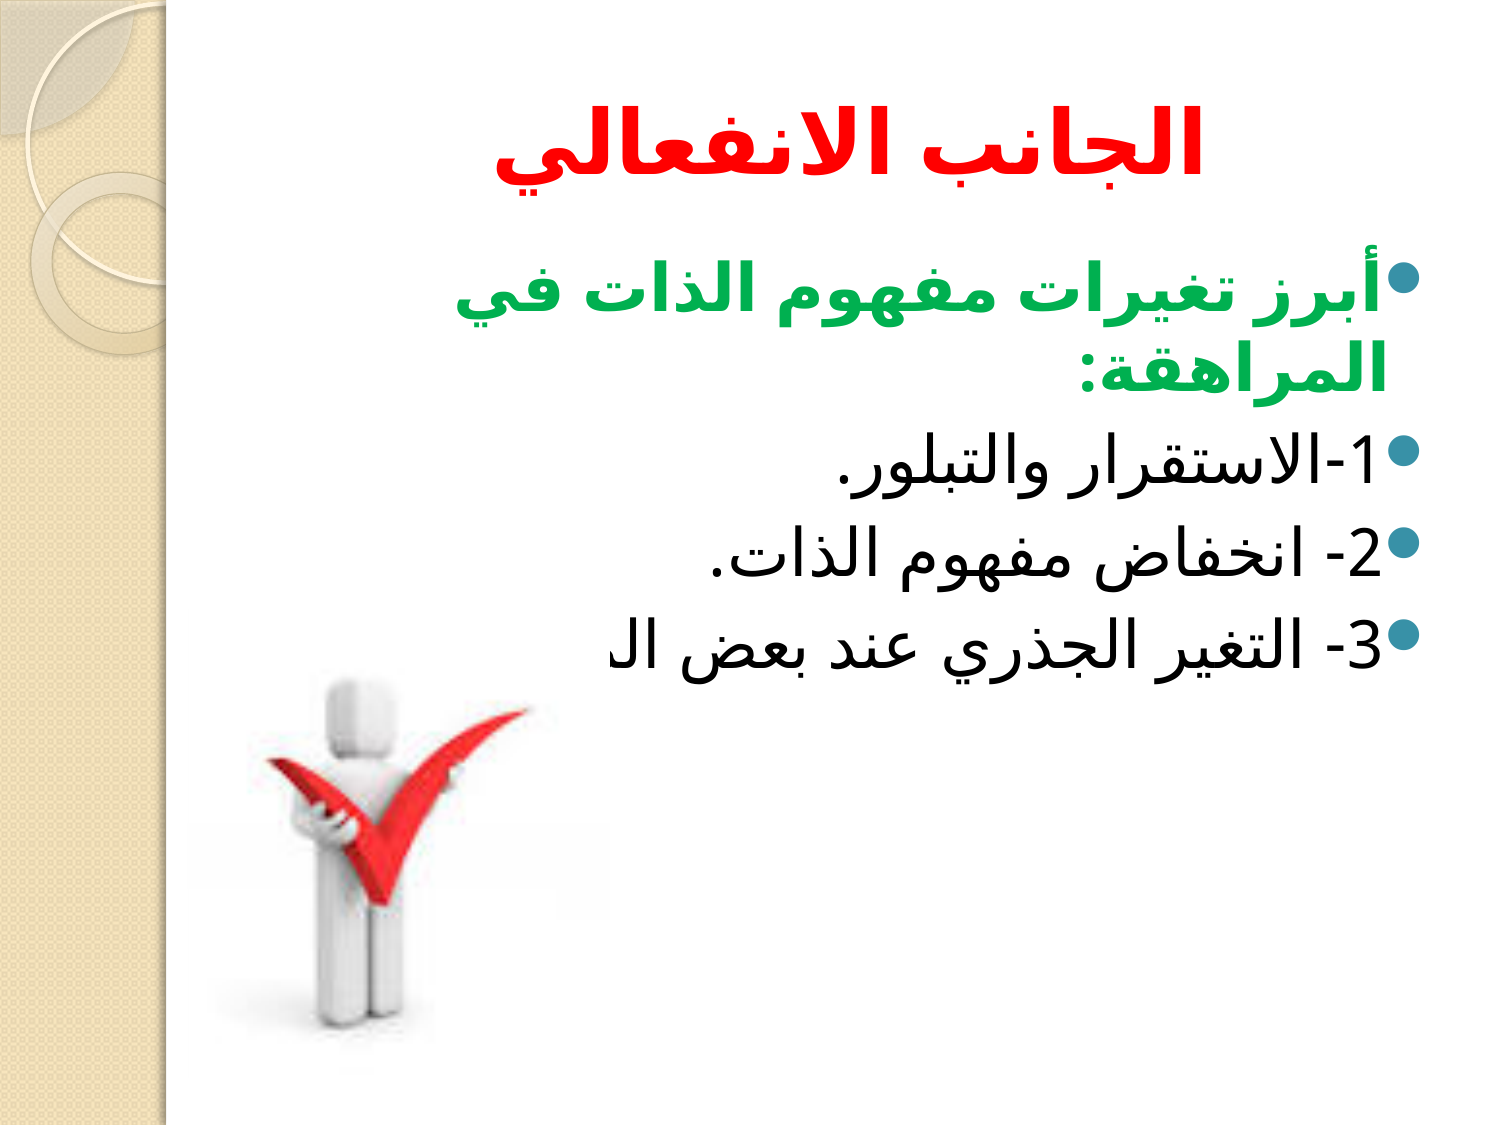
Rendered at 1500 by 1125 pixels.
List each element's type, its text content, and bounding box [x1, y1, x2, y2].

picture [187, 609, 610, 1079]
title الجانب الانفعالي [235, 45, 1466, 233]
list أبرز تغيرات مفهوم الذات في المراهقة: 1-الاستقرار والتبلور. 2- انخفاض مفهوم الذات. 3- التغير الجذري عند بعض المراهقين. [235, 237, 1466, 1025]
